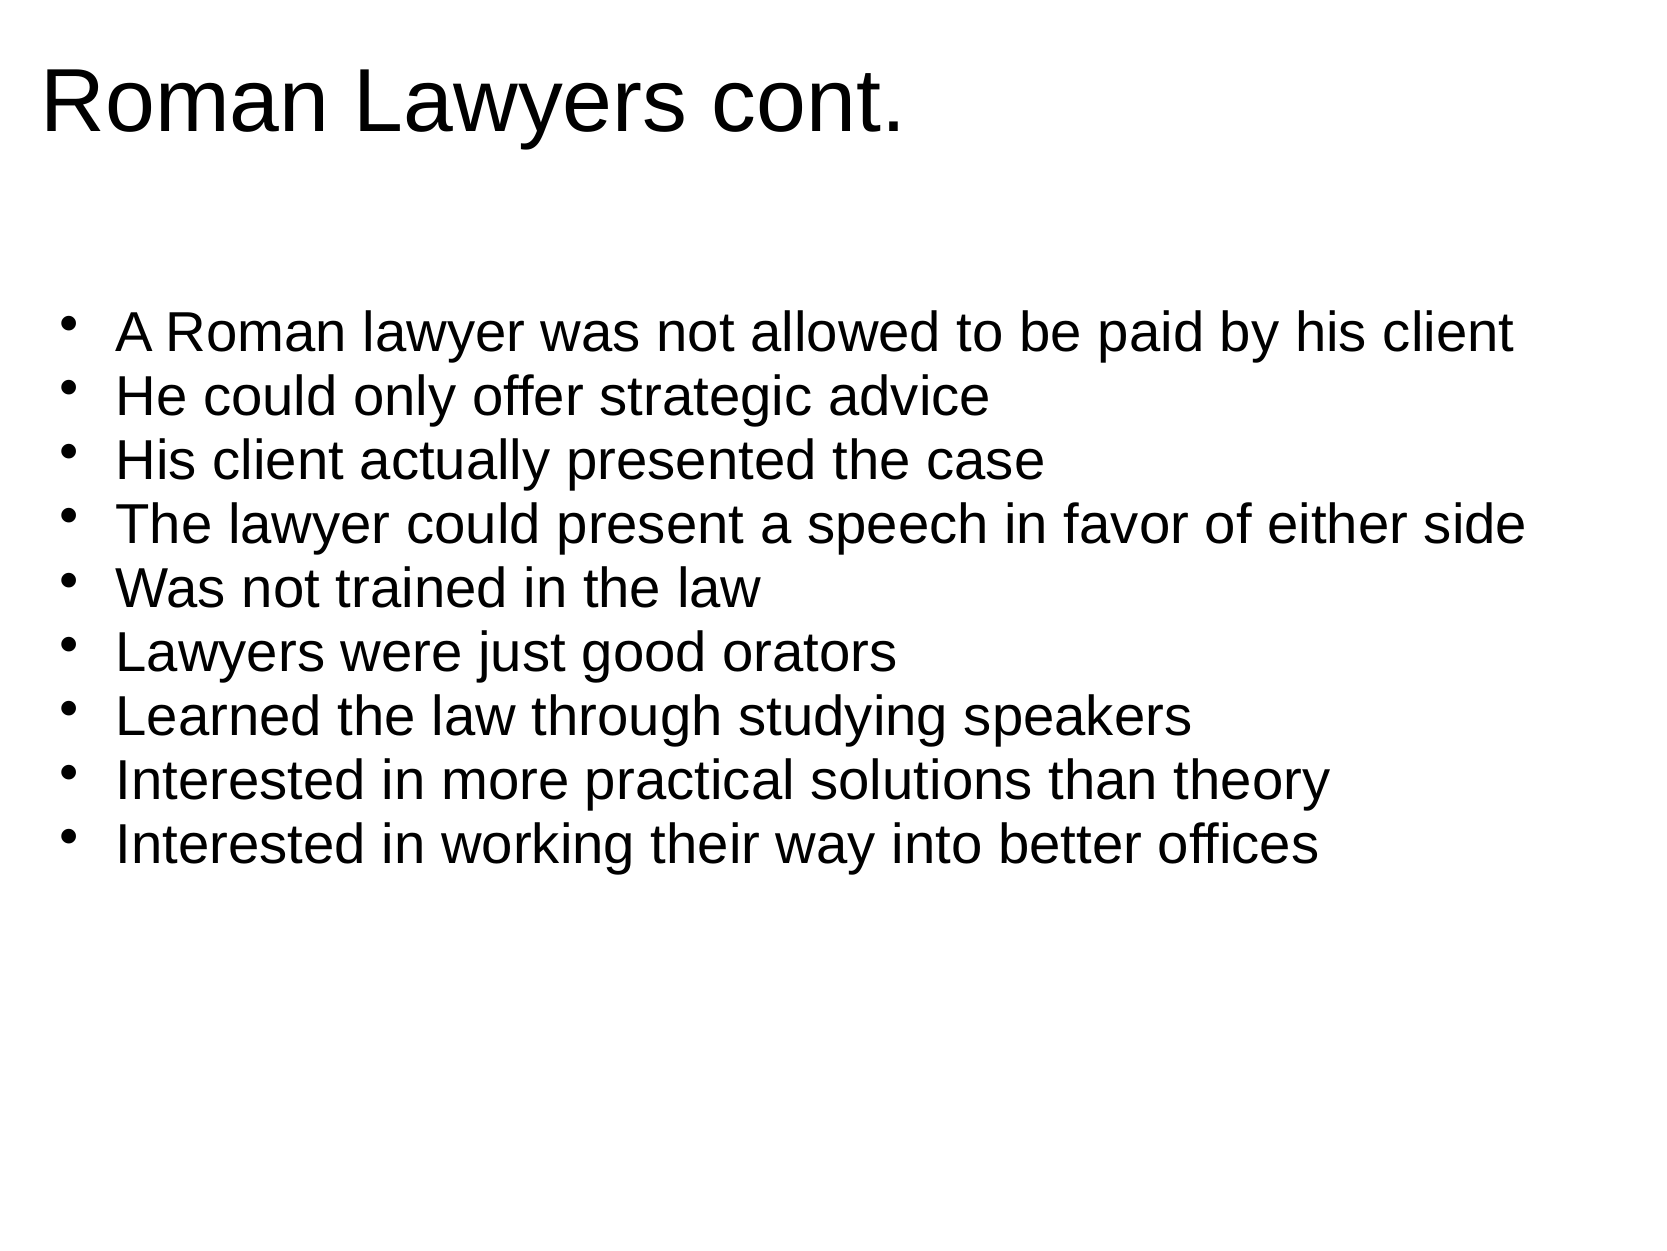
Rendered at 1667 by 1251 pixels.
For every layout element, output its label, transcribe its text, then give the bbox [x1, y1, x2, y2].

list A Roman lawyer was not allowed to be paid by his client He could only offer strategic advice His client actually presented the case The lawyer could present a speech in favor of either side Was not trained in the law Lawyers were just good orators Learned the law through studying speakers Interested in more practical solutions than theory Interested in working their way into better offices [40, 299, 1627, 1201]
title Roman Lawyers cont. [40, 49, 1627, 201]
